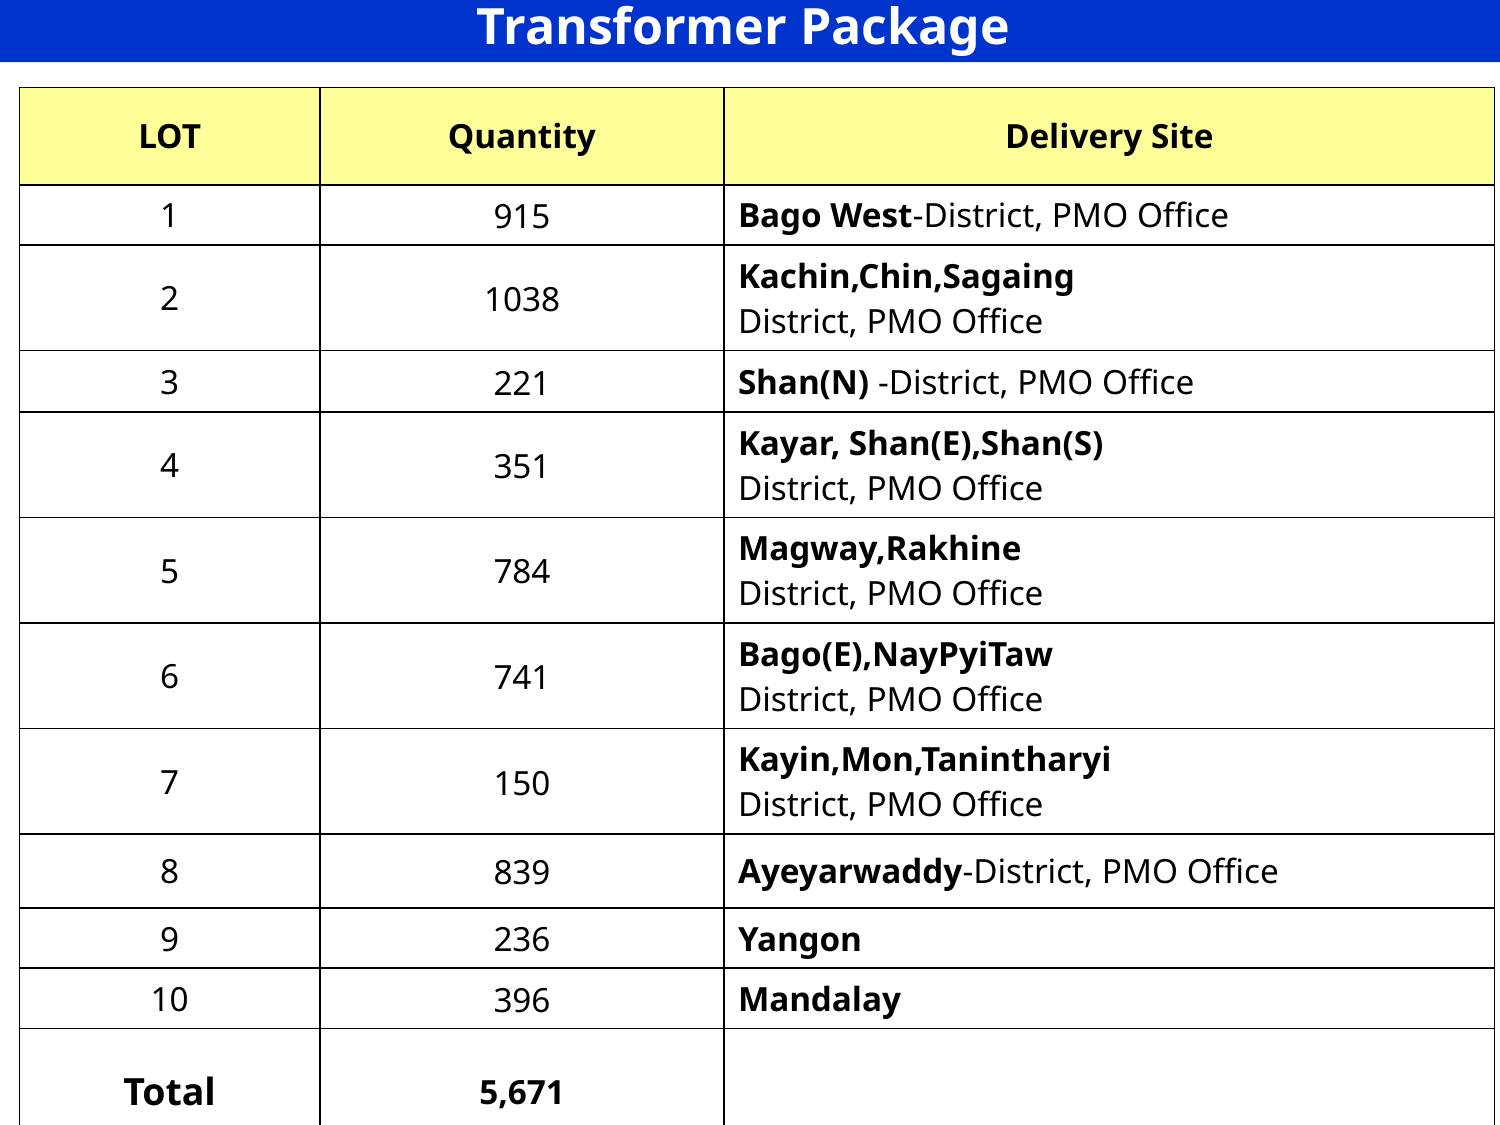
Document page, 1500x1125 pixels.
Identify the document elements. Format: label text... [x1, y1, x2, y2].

table_cell Mandalay [725, 969, 1494, 1028]
table_cell Total [20, 1029, 319, 1125]
table_cell 839 [321, 835, 723, 907]
text_box Transformer Package [0, 0, 1500, 63]
table_cell Magway,Rakhine District, PMO Office [725, 518, 1494, 622]
table_cell 1 [20, 186, 319, 244]
table_cell 5,671 [321, 1029, 723, 1125]
table_cell 7 [20, 729, 319, 833]
table_cell 1038 [321, 246, 723, 350]
table_cell 8 [20, 835, 319, 907]
table_cell 396 [321, 969, 723, 1028]
table_header LOT [20, 88, 319, 184]
table_cell Shan(N) -District, PMO Office [725, 351, 1494, 411]
table_cell 221 [321, 351, 723, 411]
table_cell 6 [20, 624, 319, 728]
table_cell 351 [321, 413, 723, 517]
table_header Delivery Site [725, 88, 1494, 184]
table_cell Kayin,Mon,Tanintharyi District, PMO Office [725, 729, 1494, 833]
table_header Quantity [321, 88, 723, 184]
table_cell Bago(E),NayPyiTaw District, PMO Office [725, 624, 1494, 728]
table_cell Kachin,Chin,Sagaing District, PMO Office [725, 246, 1494, 350]
table_cell 236 [321, 909, 723, 967]
table_cell 9 [20, 909, 319, 967]
table_cell Ayeyarwaddy-District, PMO Office [725, 835, 1494, 907]
table_cell Yangon [725, 909, 1494, 967]
table_cell 5 [20, 518, 319, 622]
table_cell 150 [321, 729, 723, 833]
table_cell [725, 1029, 1494, 1125]
table_cell Kayar, Shan(E),Shan(S) District, PMO Office [725, 413, 1494, 517]
table_cell 10 [20, 969, 319, 1028]
table_cell 2 [20, 246, 319, 350]
table_cell 784 [321, 518, 723, 622]
table_cell 915 [321, 186, 723, 244]
table_cell 4 [20, 413, 319, 517]
table_cell Bago West-District, PMO Office [725, 186, 1494, 244]
table_cell 3 [20, 351, 319, 411]
table_cell 741 [321, 624, 723, 728]
